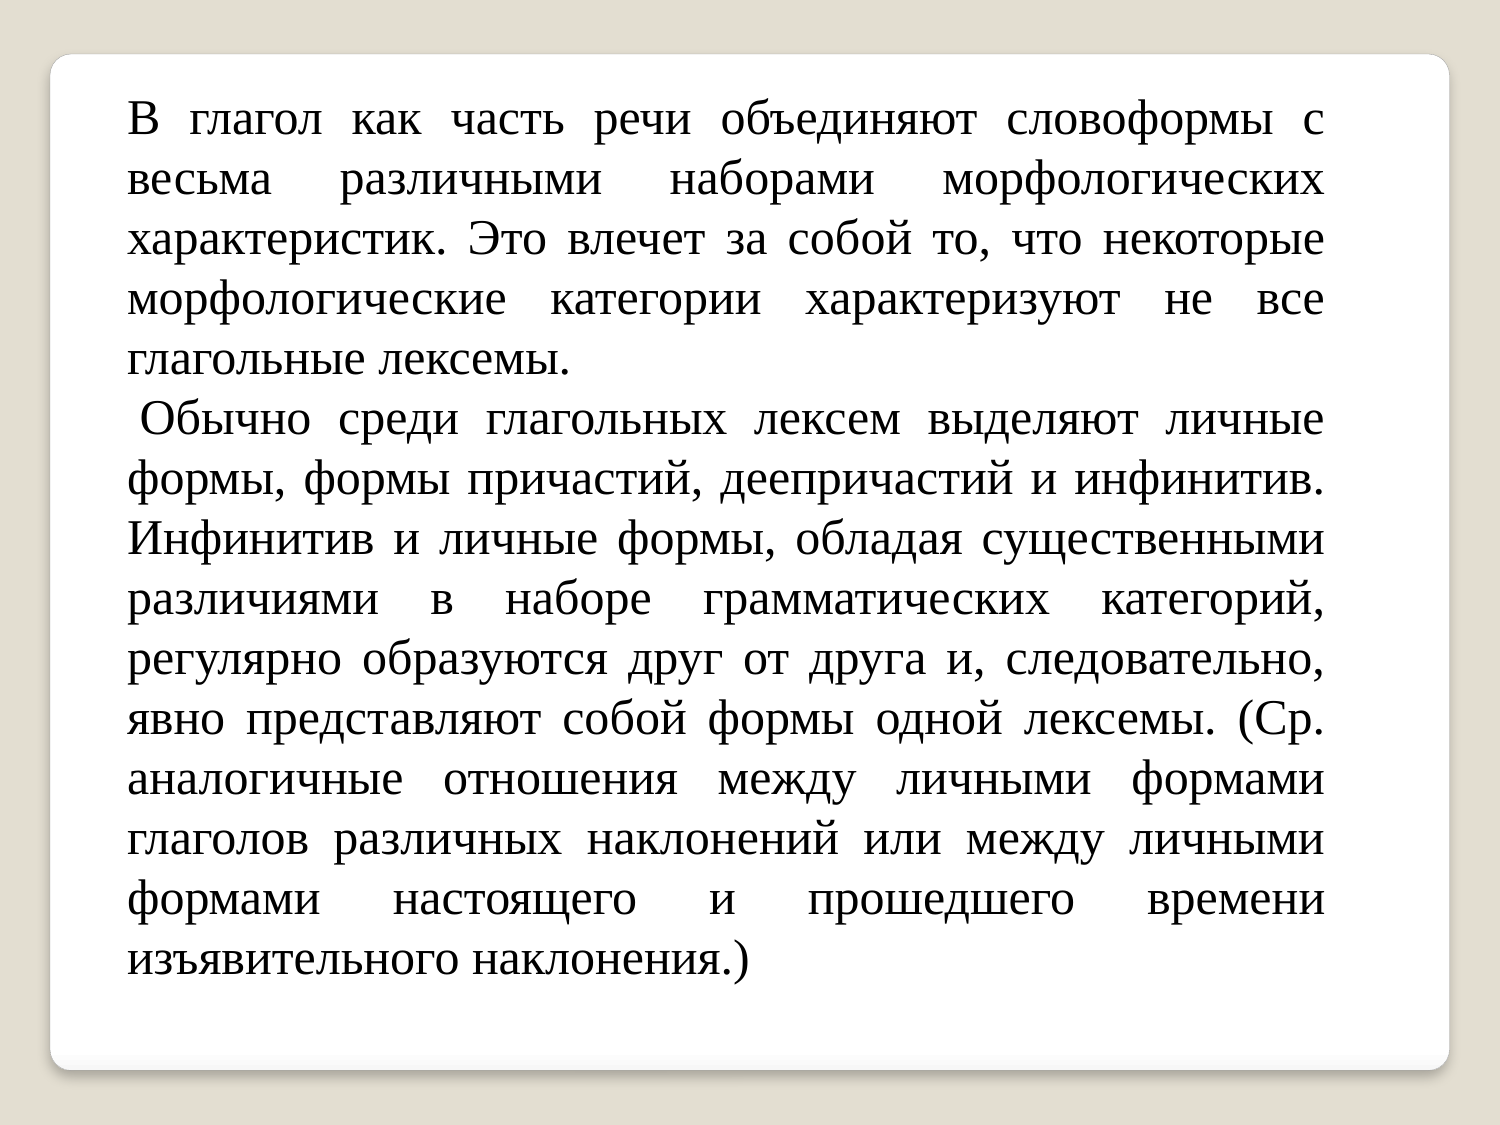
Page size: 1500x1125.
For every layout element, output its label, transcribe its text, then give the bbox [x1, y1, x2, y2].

text_box В глагол как часть речи объединяют словоформы с весьма различными наборами морфологических характеристик. Это влечет за собой то, что некоторые морфологические категории характеризуют не все глагольные лексемы. Обычно среди глагольных лексем выделяют личные формы, формы причастий, деепричастий и инфинитив. Инфинитив и личные формы, обладая существенными различиями в наборе грамматических категорий, регулярно образуются друг от друга и, следовательно, явно представляют собой формы одной лексемы. (Ср. аналогичные отношения между личными формами глаголов различных наклонений или между личными формами настоящего и прошедшего времени изъявительного наклонения.) [112, 47, 1341, 993]
